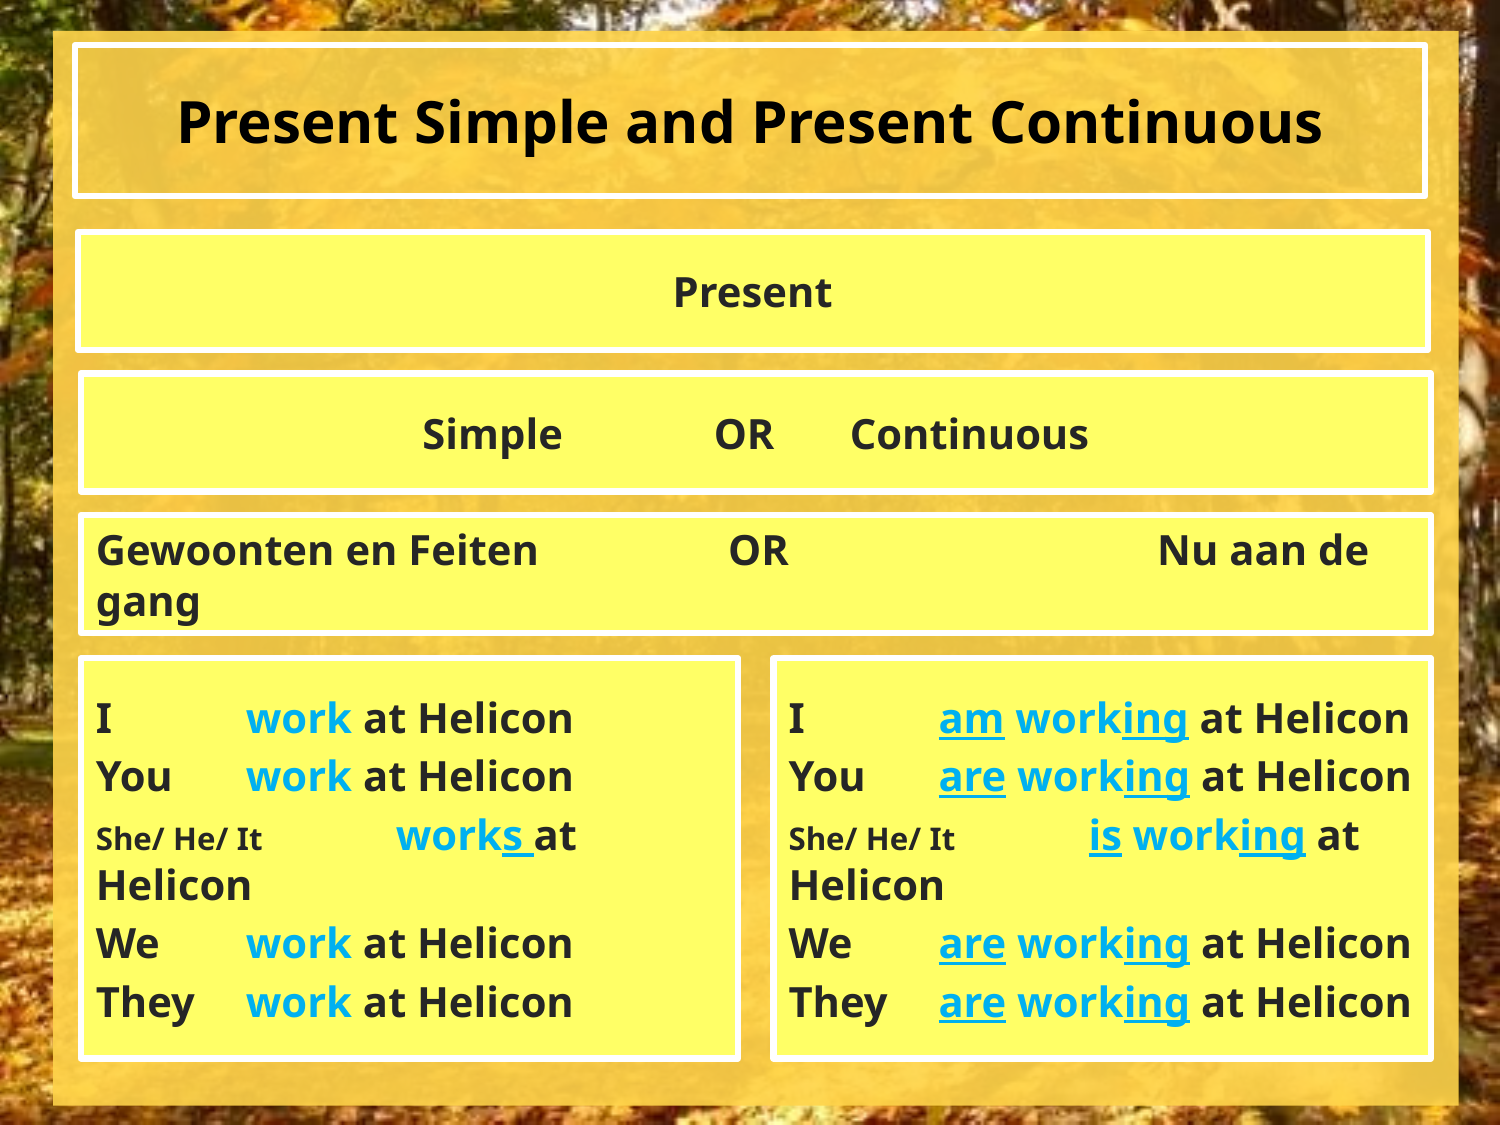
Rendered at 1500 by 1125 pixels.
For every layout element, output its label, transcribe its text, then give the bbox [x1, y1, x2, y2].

text_box Gewoonten en Feiten OR Nu aan de gang [80, 515, 1431, 634]
text_box I am working at Helicon You are working at Helicon She/ He/ It is working at Helicon We are working at Helicon They are working at Helicon [773, 658, 1431, 1059]
text_box Simple OR Continuous [80, 373, 1431, 492]
text_box I work at Helicon You work at Helicon She/ He/ It works at Helicon We work at Helicon They work at Helicon [80, 658, 739, 1059]
list Present [77, 231, 1428, 350]
picture [0, 0, 1500, 1125]
title Present Simple and Present Continuous [72, 42, 1428, 199]
